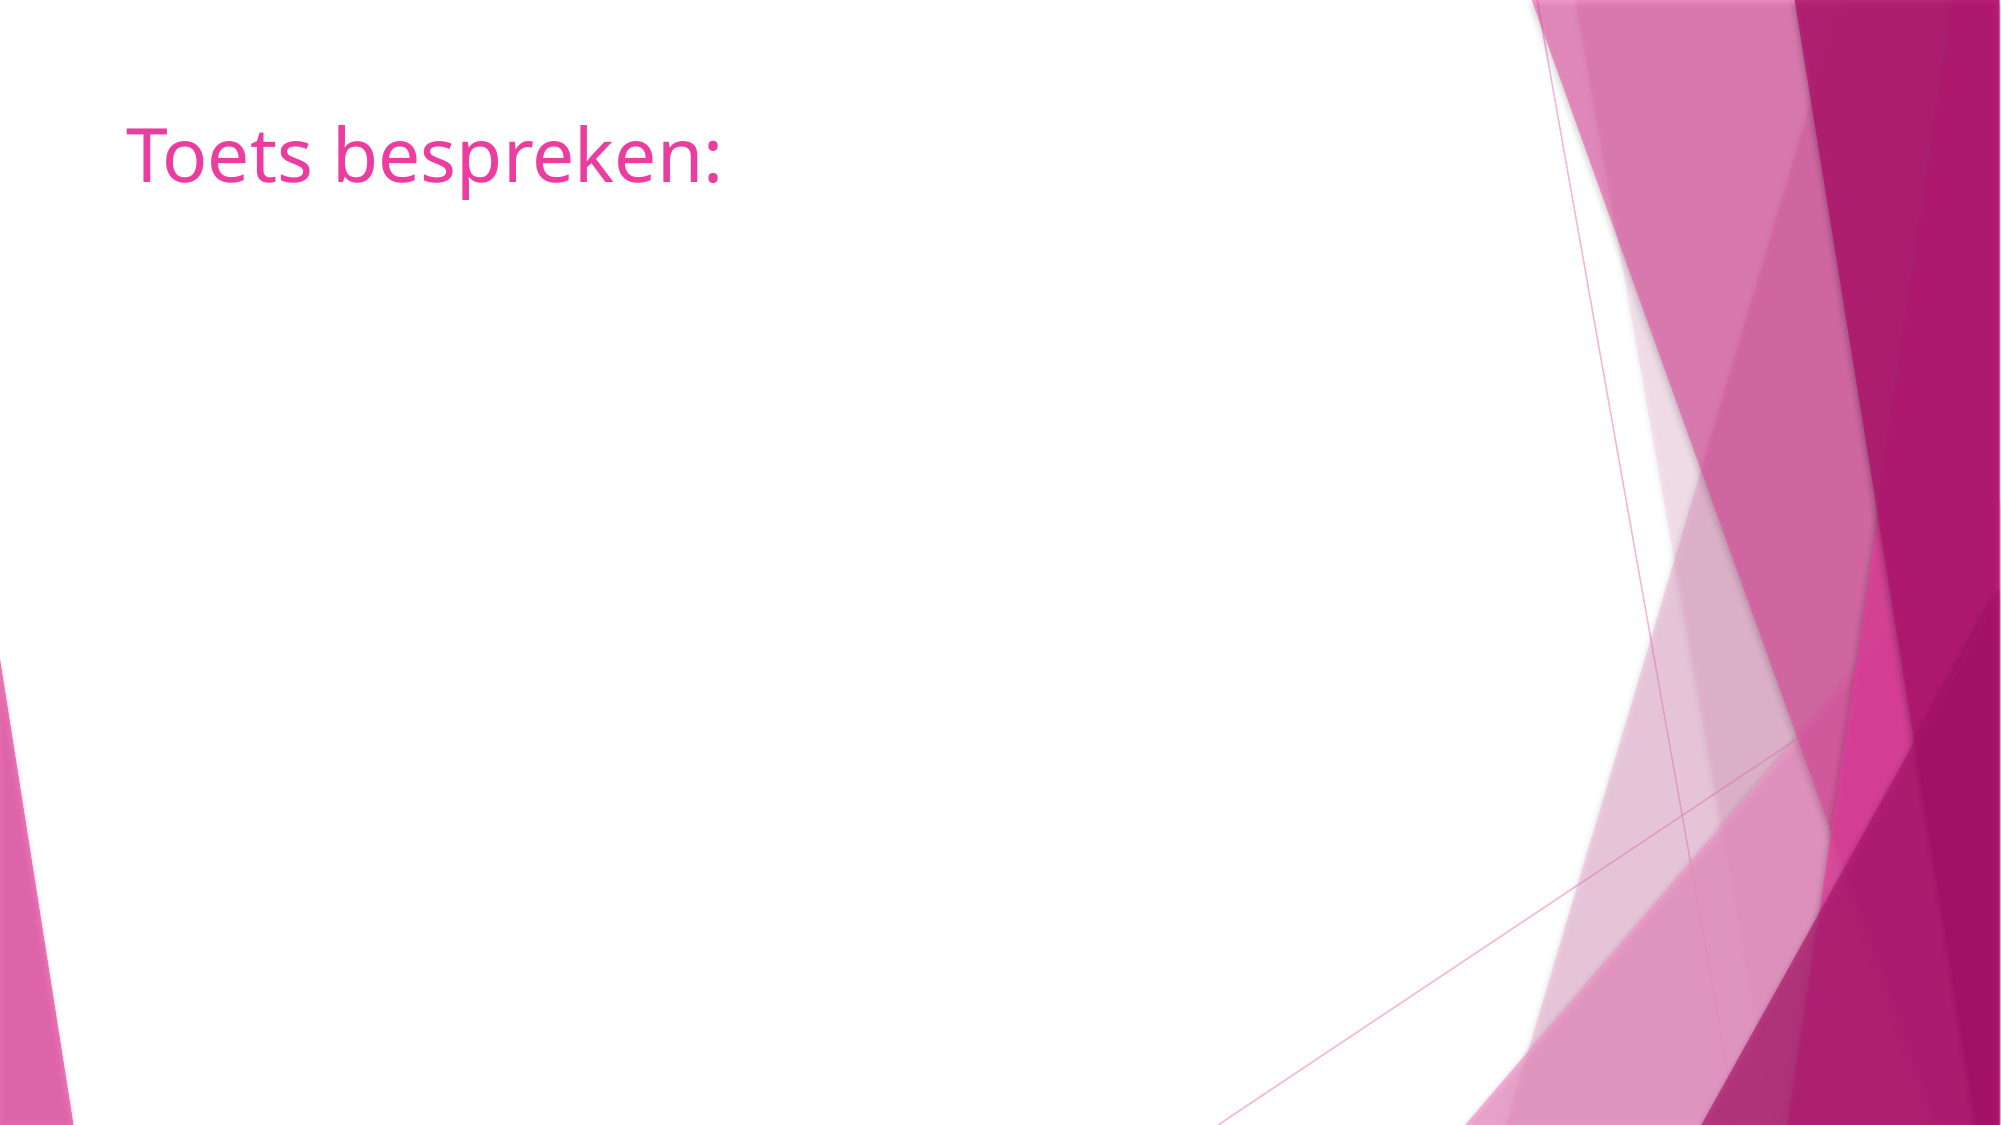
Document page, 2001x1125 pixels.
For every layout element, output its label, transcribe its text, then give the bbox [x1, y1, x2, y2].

title Toets bespreken: [111, 99, 1522, 317]
